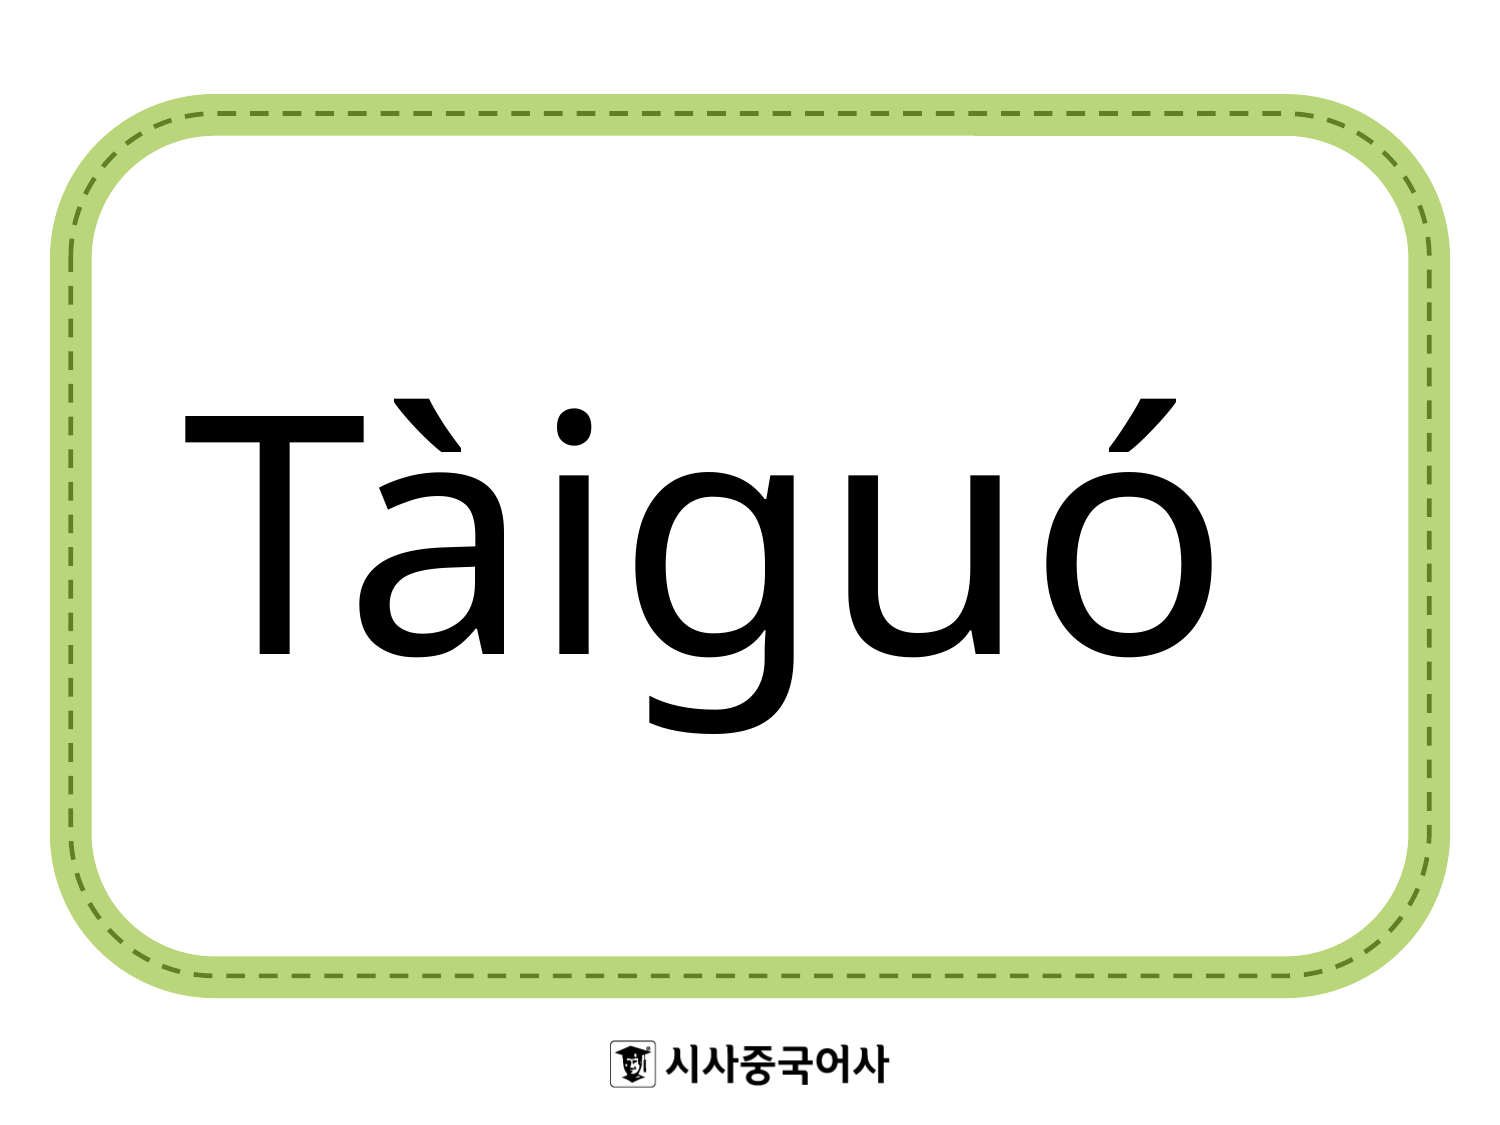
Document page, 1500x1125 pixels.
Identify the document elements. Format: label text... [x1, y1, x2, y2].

picture [602, 1034, 898, 1094]
text_box Tàiguó [145, 189, 1354, 853]
